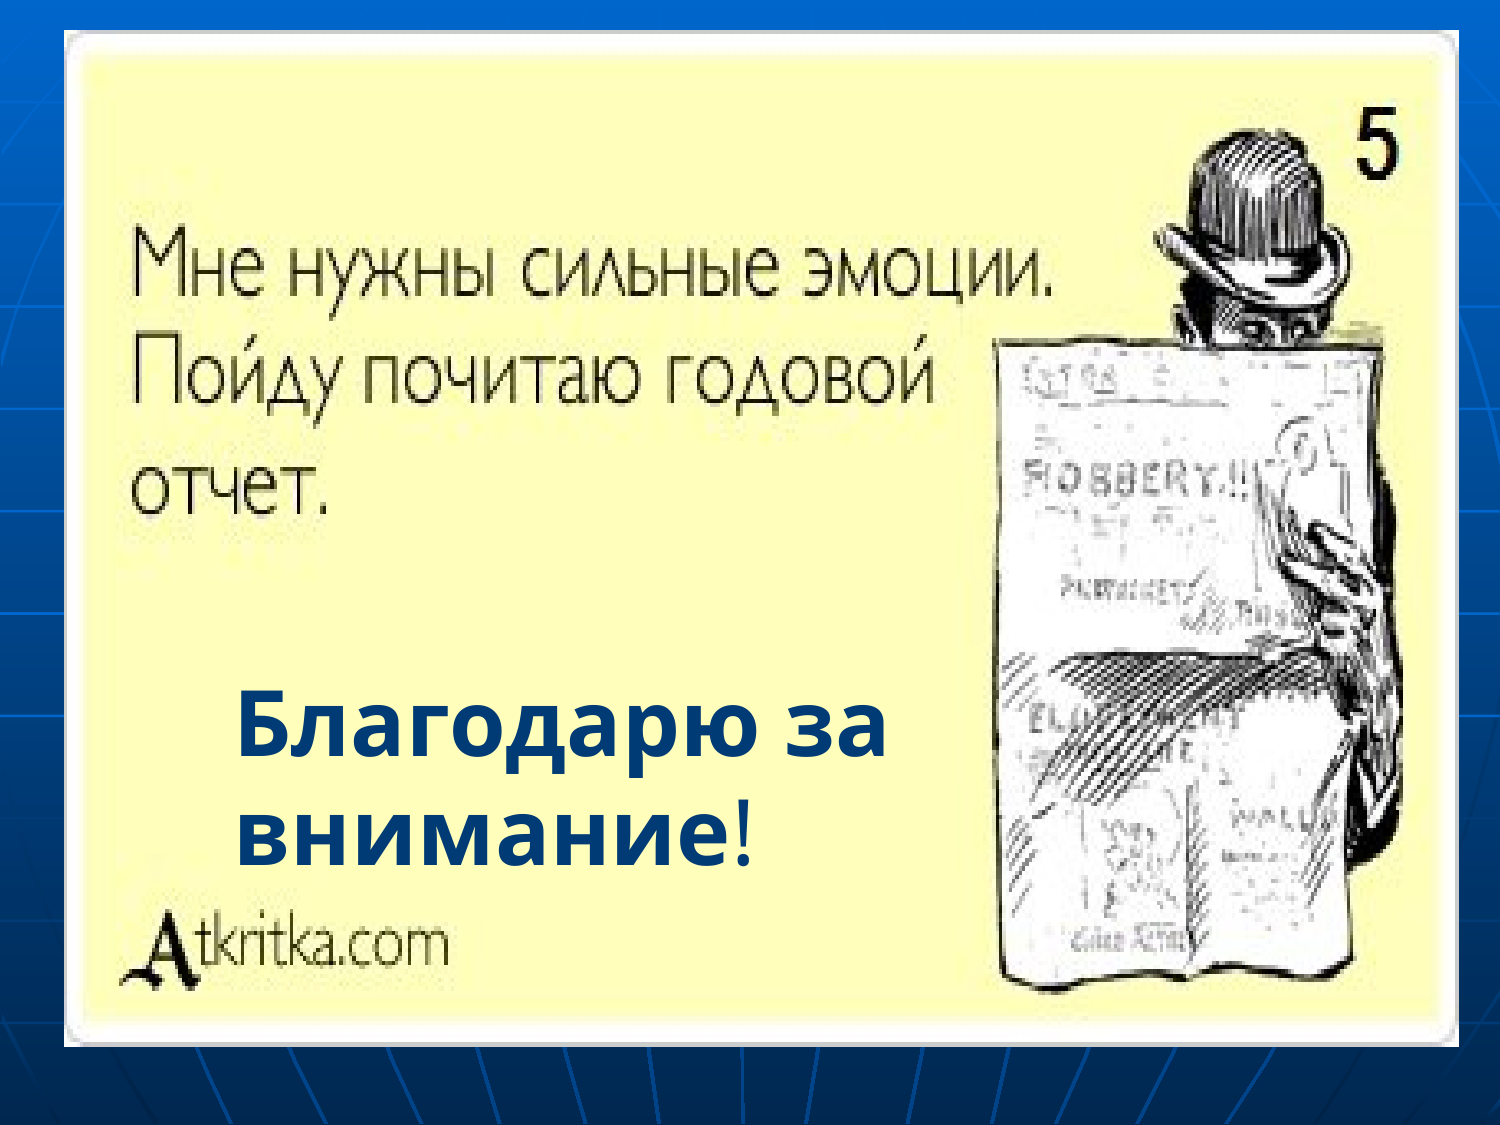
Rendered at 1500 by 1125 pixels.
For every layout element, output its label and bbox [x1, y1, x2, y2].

picture [64, 30, 1459, 1047]
